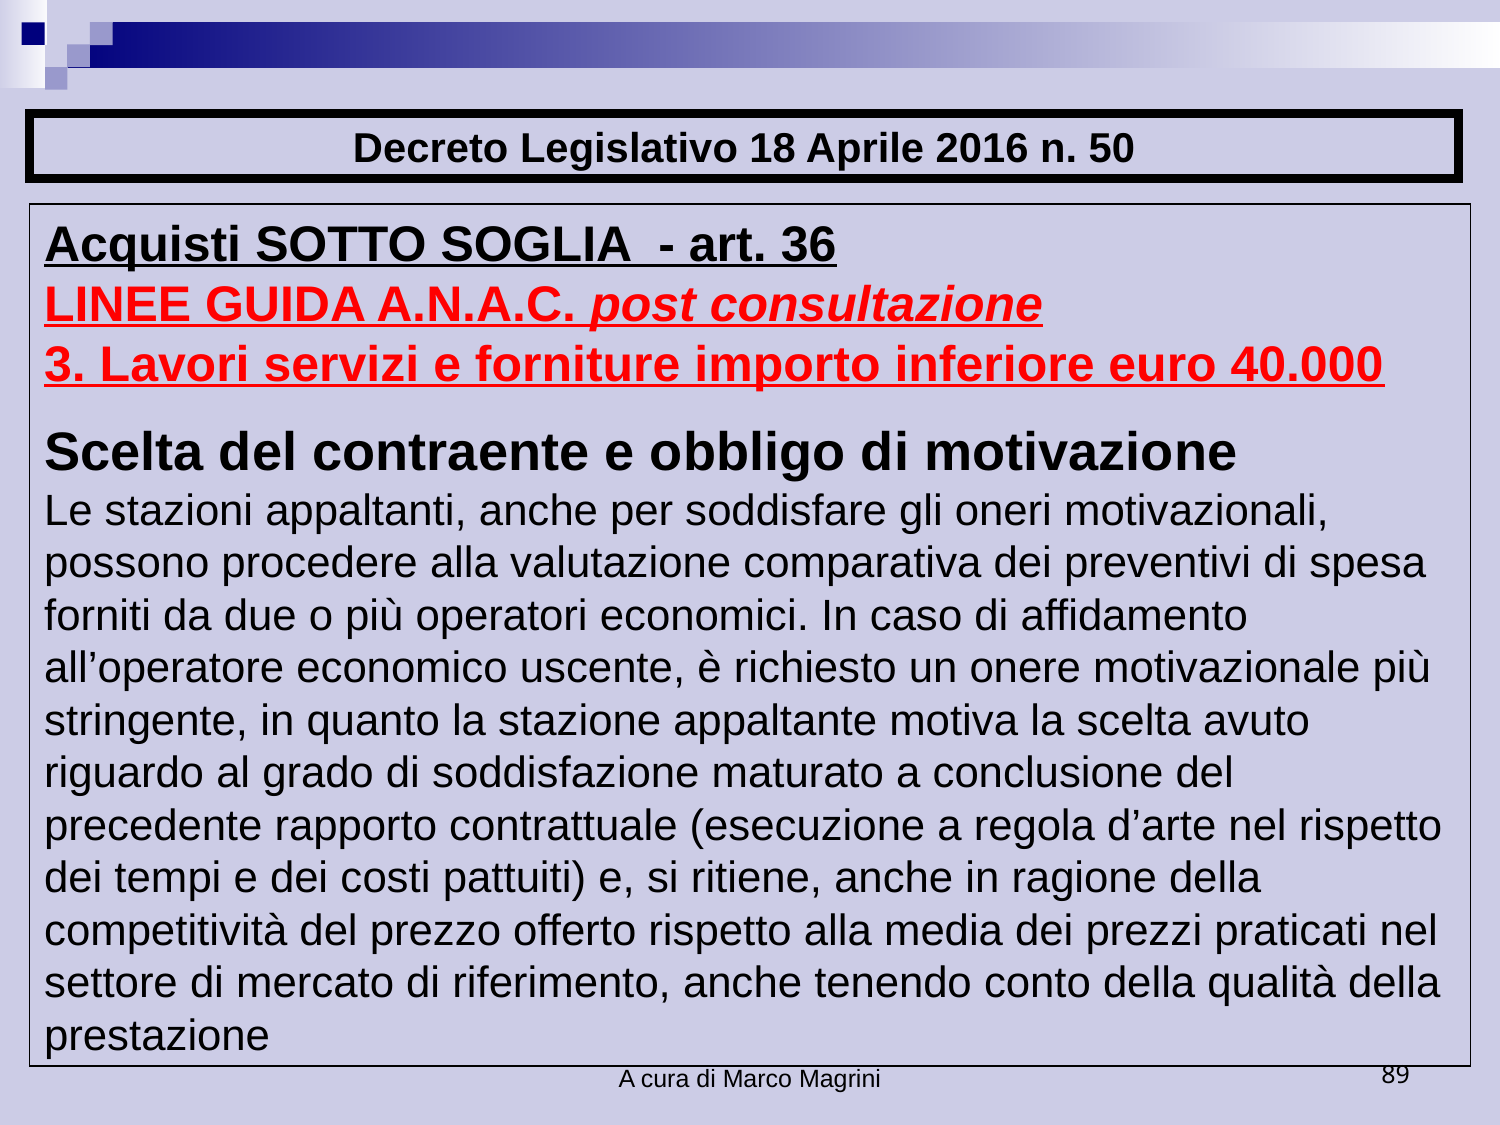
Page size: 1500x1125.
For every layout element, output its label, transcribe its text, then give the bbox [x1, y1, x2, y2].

text_box Decreto Legislativo 18 Aprile 2016 n. 50 [29, 113, 1459, 179]
text_box Acquisti SOTTO SOGLIA - art. 36 LINEE GUIDA A.N.A.C. post consultazione 3. Lavori servizi e forniture importo inferiore euro 40.000 Scelta del contraente e obbligo di motivazione Le stazioni appaltanti, anche per soddisfare gli oneri motivazionali, possono procedere alla valutazione comparativa dei preventivi di spesa forniti da due o più operatori economici. In caso di affidamento all’operatore economico uscente, è richiesto un onere motivazionale più stringente, in quanto la stazione appaltante motiva la scelta avuto riguardo al grado di soddisfazione maturato a conclusione del precedente rapporto contrattuale (esecuzione a regola d’arte nel rispetto dei tempi e dei costi pattuiti) e, si ritiene, anche in ragione della competitività del prezzo offerto rispetto alla media dei prezzi praticati nel settore di mercato di riferimento, anche tenendo conto della qualità della prestazione [29, 203, 1471, 1067]
slide_number 89 [1074, 1025, 1425, 1100]
footer A cura di Marco Magrini [512, 1025, 988, 1100]
